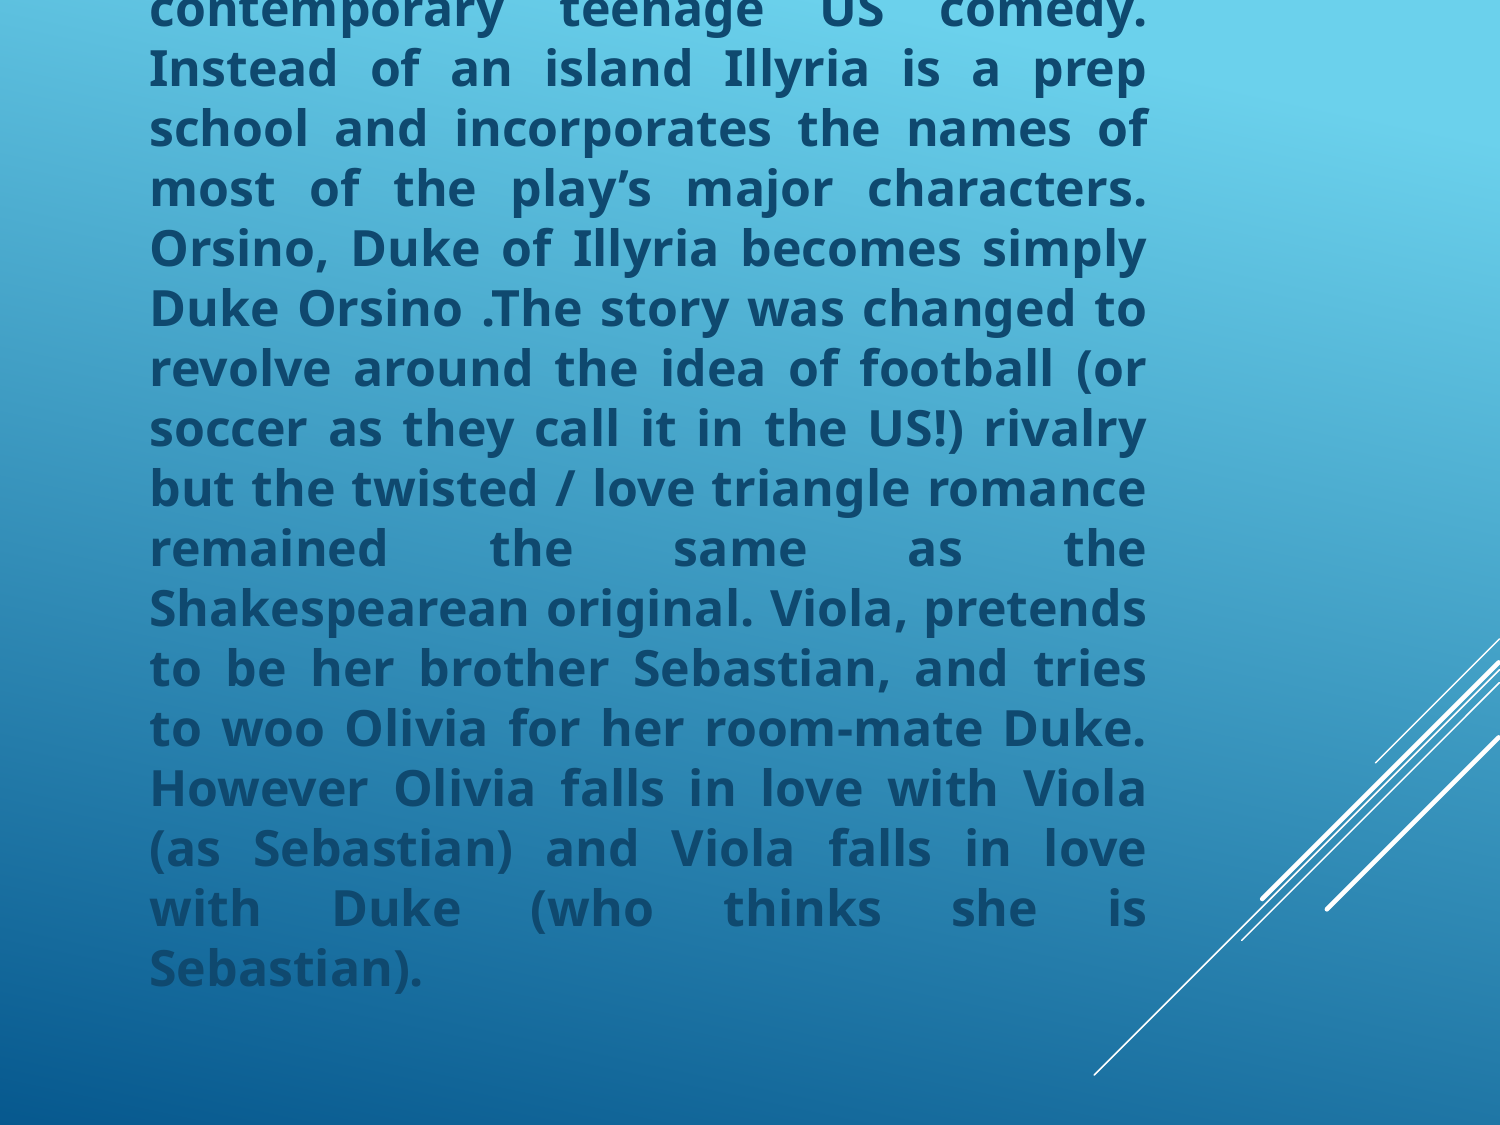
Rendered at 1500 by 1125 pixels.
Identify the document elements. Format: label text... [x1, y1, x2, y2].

list 3. The 2006 film She’s the Man (staring Amanda Bynes and Channing Tatum) modernises the story as a contemporary teenage US comedy. Instead of an island Illyria is a prep school and incorporates the names of most of the play’s major characters. Orsino, Duke of Illyria becomes simply Duke Orsino .The story was changed to revolve around the idea of football (or soccer as they call it in the US!) rivalry but the twisted / love triangle romance remained the same as the Shakespearean original. Viola, pretends to be her brother Sebastian, and tries to woo Olivia for her room-mate Duke. However Olivia falls in love with Viola (as Sebastian) and Viola falls in love with Duke (who thinks she is Sebastian). [87, 87, 1163, 706]
